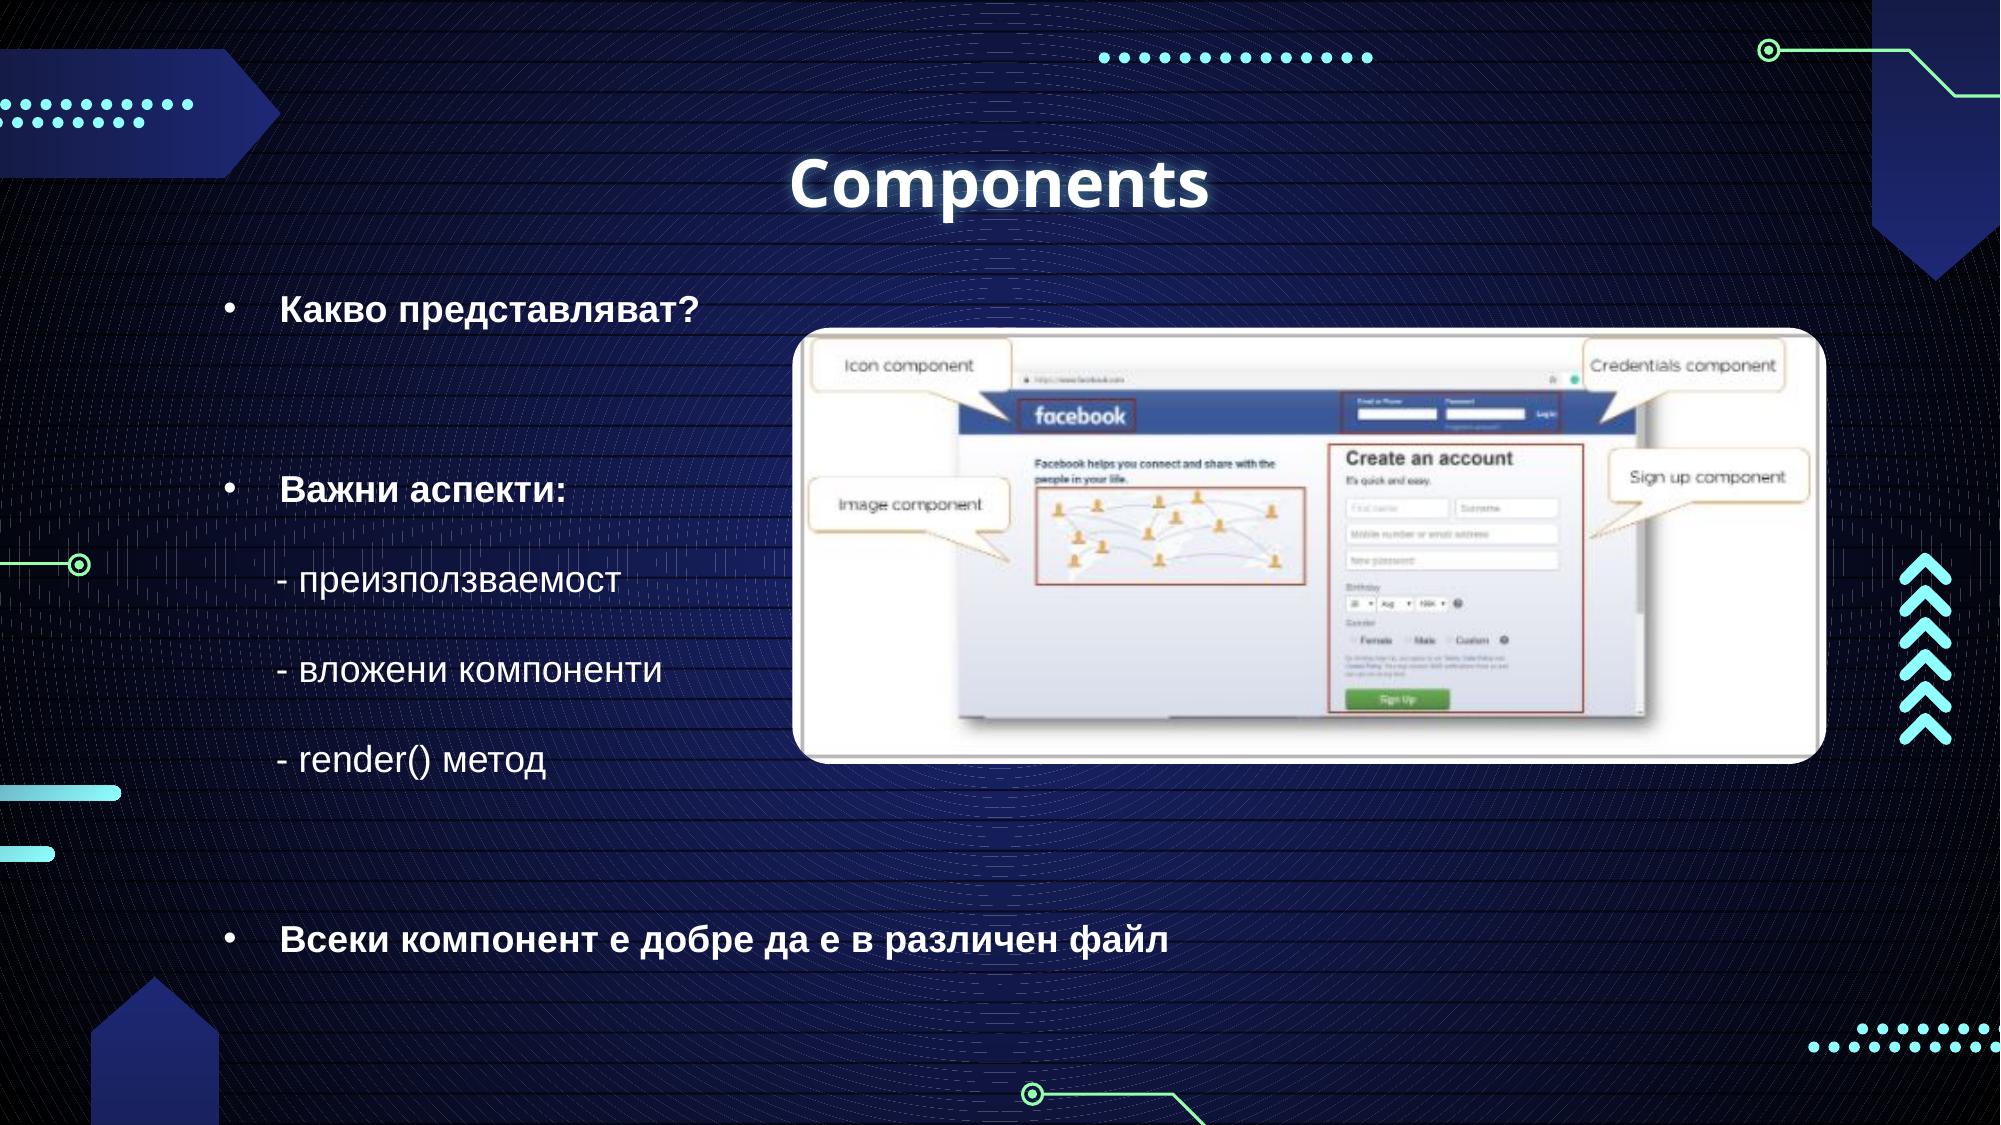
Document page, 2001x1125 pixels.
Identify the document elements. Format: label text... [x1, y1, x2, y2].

text_box Какво представляват? Важни аспекти: - преизползваемост - вложени компоненти - render() метод Всеки компонент е добре да е в различен файл [208, 232, 1897, 979]
title Components [155, 117, 1844, 244]
picture [792, 327, 1827, 765]
